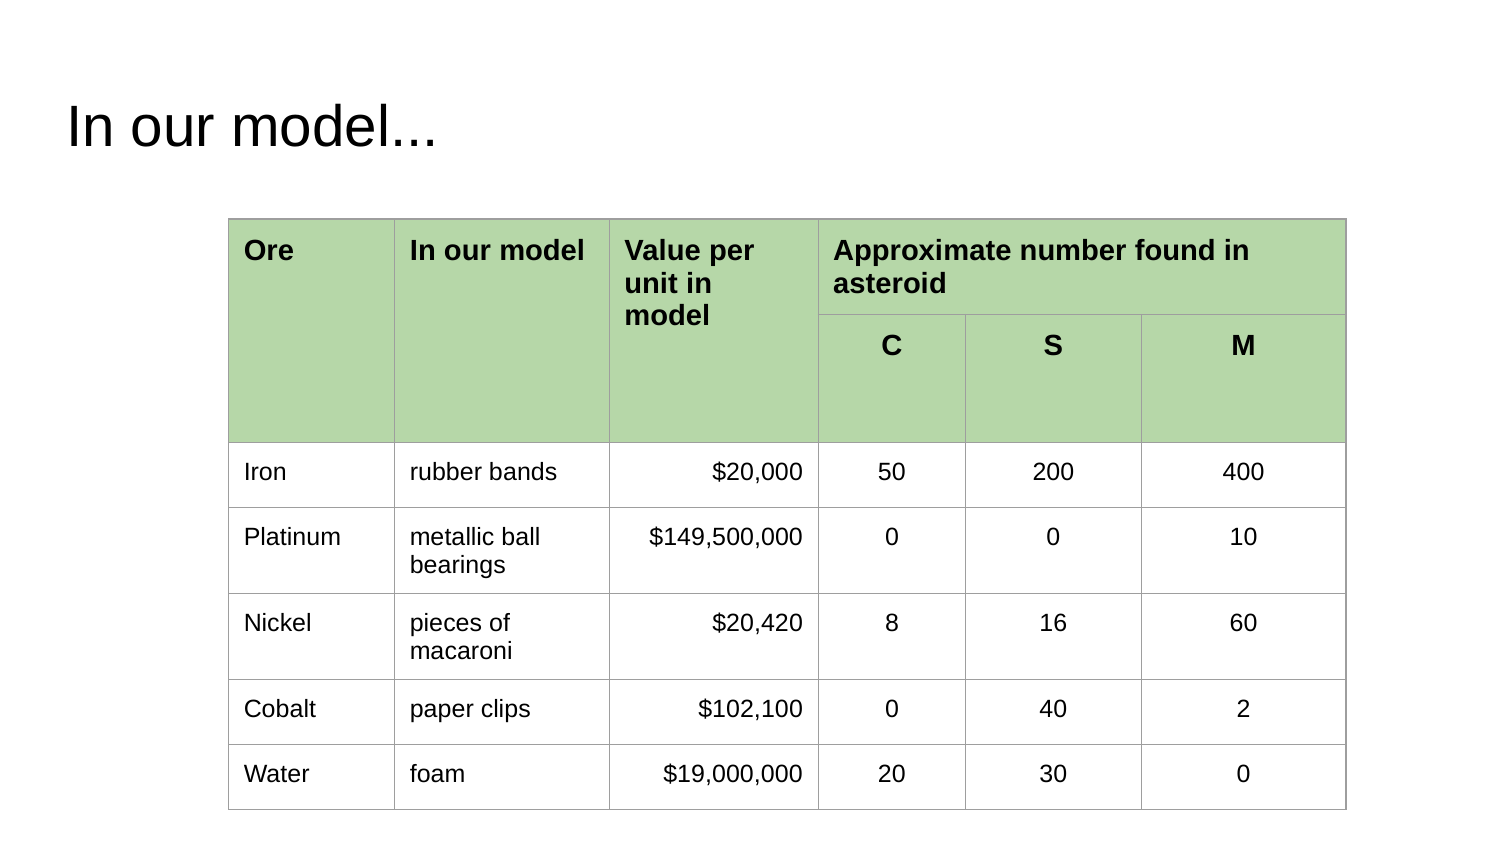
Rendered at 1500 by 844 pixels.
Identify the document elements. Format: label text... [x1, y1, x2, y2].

table_cell 8 [819, 594, 965, 679]
table_cell $20,000 [610, 443, 818, 507]
table_cell 200 [966, 443, 1141, 507]
title In our model... [51, 72, 1449, 167]
table_cell 0 [819, 508, 965, 593]
table_cell 60 [1142, 594, 1345, 679]
table_cell foam [395, 745, 609, 809]
table_cell S [966, 315, 1141, 442]
table_cell 2 [1142, 680, 1345, 744]
table_cell paper clips [395, 680, 609, 744]
table_cell 16 [966, 594, 1141, 679]
table_cell 10 [1142, 508, 1345, 593]
table_cell 0 [966, 508, 1141, 593]
table_header Ore [229, 220, 394, 442]
table_cell Cobalt [229, 680, 394, 744]
table_cell 40 [966, 680, 1141, 744]
table_header In our model [395, 220, 609, 442]
table_header Value per unit in model [610, 220, 818, 442]
table_cell $20,420 [610, 594, 818, 679]
table_cell 30 [966, 745, 1141, 809]
table_cell Nickel [229, 594, 394, 679]
table_header Approximate number found in asteroid [819, 220, 1345, 314]
table_cell Water [229, 745, 394, 809]
table_cell $102,100 [610, 680, 818, 744]
table_cell 400 [1142, 443, 1345, 507]
table_cell 0 [1142, 745, 1345, 809]
table_cell C [819, 315, 965, 442]
table_cell Iron [229, 443, 394, 507]
table_cell 0 [819, 680, 965, 744]
table_cell $149,500,000 [610, 508, 818, 593]
table_cell pieces of macaroni [395, 594, 609, 679]
table_cell $19,000,000 [610, 745, 818, 809]
table_cell M [1142, 315, 1345, 442]
table_cell metallic ball bearings [395, 508, 609, 593]
table_cell rubber bands [395, 443, 609, 507]
table_cell 50 [819, 443, 965, 507]
table_cell Platinum [229, 508, 394, 593]
table_cell 20 [819, 745, 965, 809]
